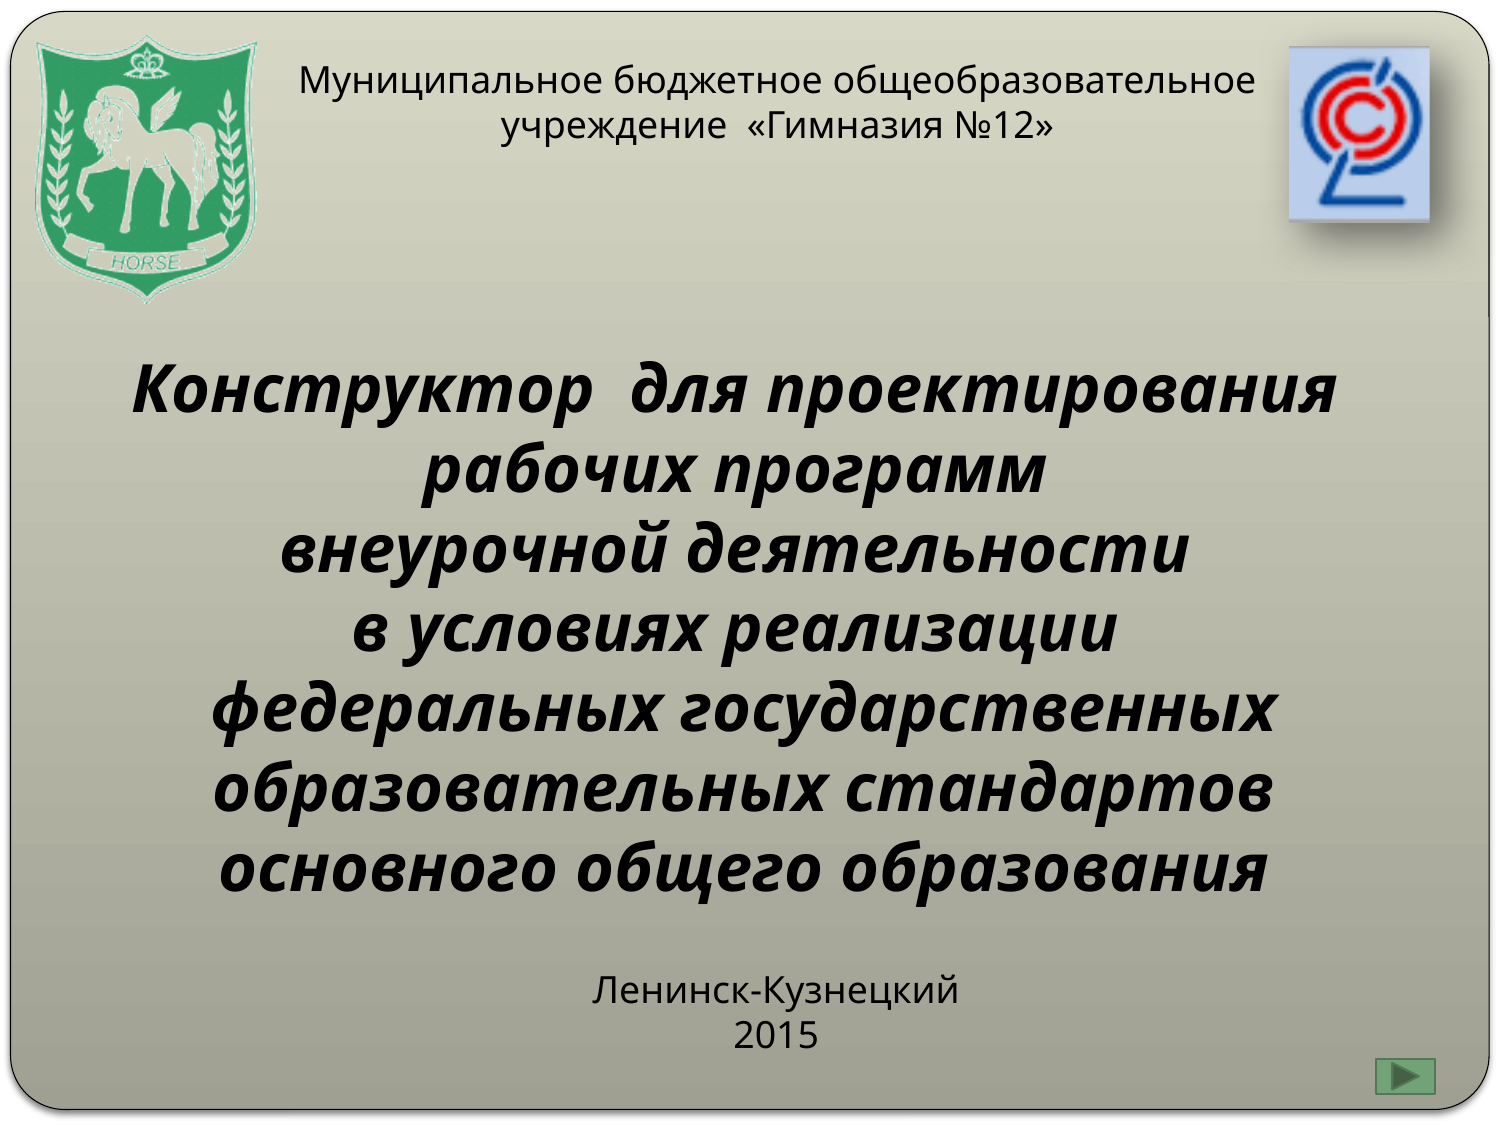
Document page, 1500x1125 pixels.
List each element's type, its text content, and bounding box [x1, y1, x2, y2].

text_box Ленинск-Кузнецкий 2015 [540, 958, 1013, 1063]
picture [1288, 46, 1430, 223]
text_box Конструктор для проектирования рабочих программ внеурочной деятельности в условиях реализации федеральных государственных образовательных стандартов основного общего образования [58, 338, 1430, 958]
picture [34, 34, 258, 305]
text_box [1375, 1058, 1436, 1095]
text_box Муниципальное бюджетное общеобразовательное учреждение «Гимназия №12» [263, 48, 1282, 154]
